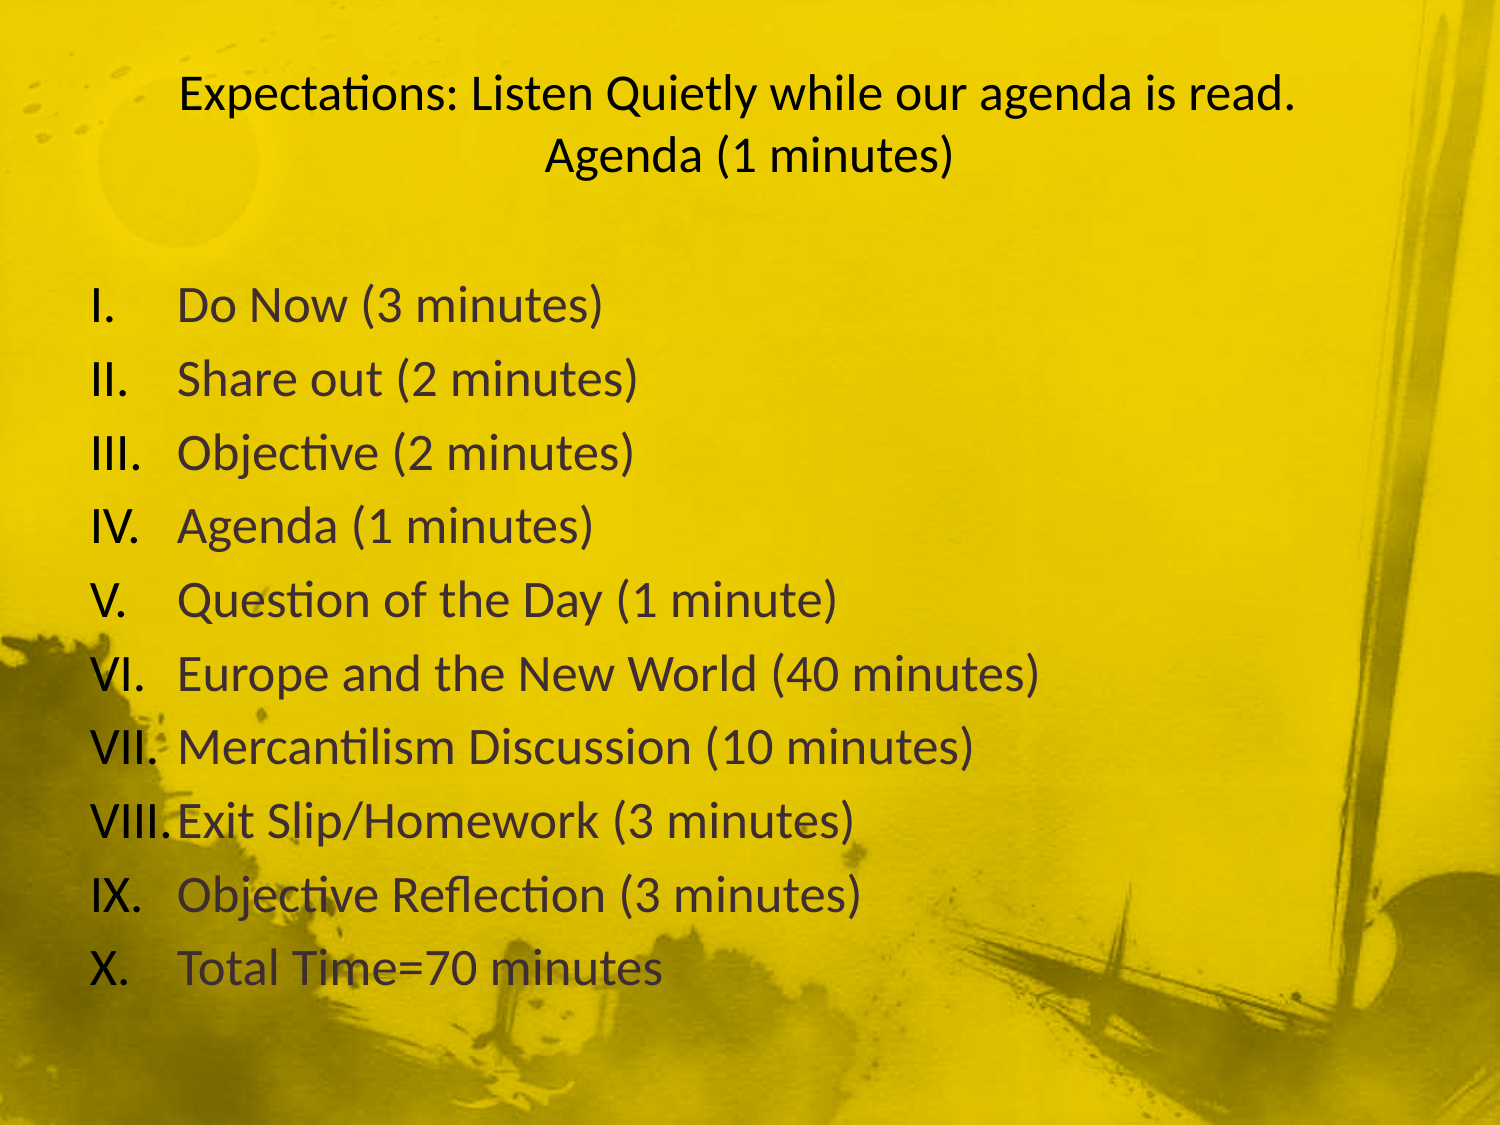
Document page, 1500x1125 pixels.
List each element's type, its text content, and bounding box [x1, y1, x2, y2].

title Expectations: Listen Quietly while our agenda is read. Agenda (1 minutes) [75, 50, 1425, 193]
list Do Now (3 minutes) Share out (2 minutes) Objective (2 minutes) Agenda (1 minutes) Question of the Day (1 minute) Europe and the New World (40 minutes) Mercantilism Discussion (10 minutes) Exit Slip/Homework (3 minutes) Objective Reflection (3 minutes) Total Time=70 minutes [75, 262, 1425, 1005]
